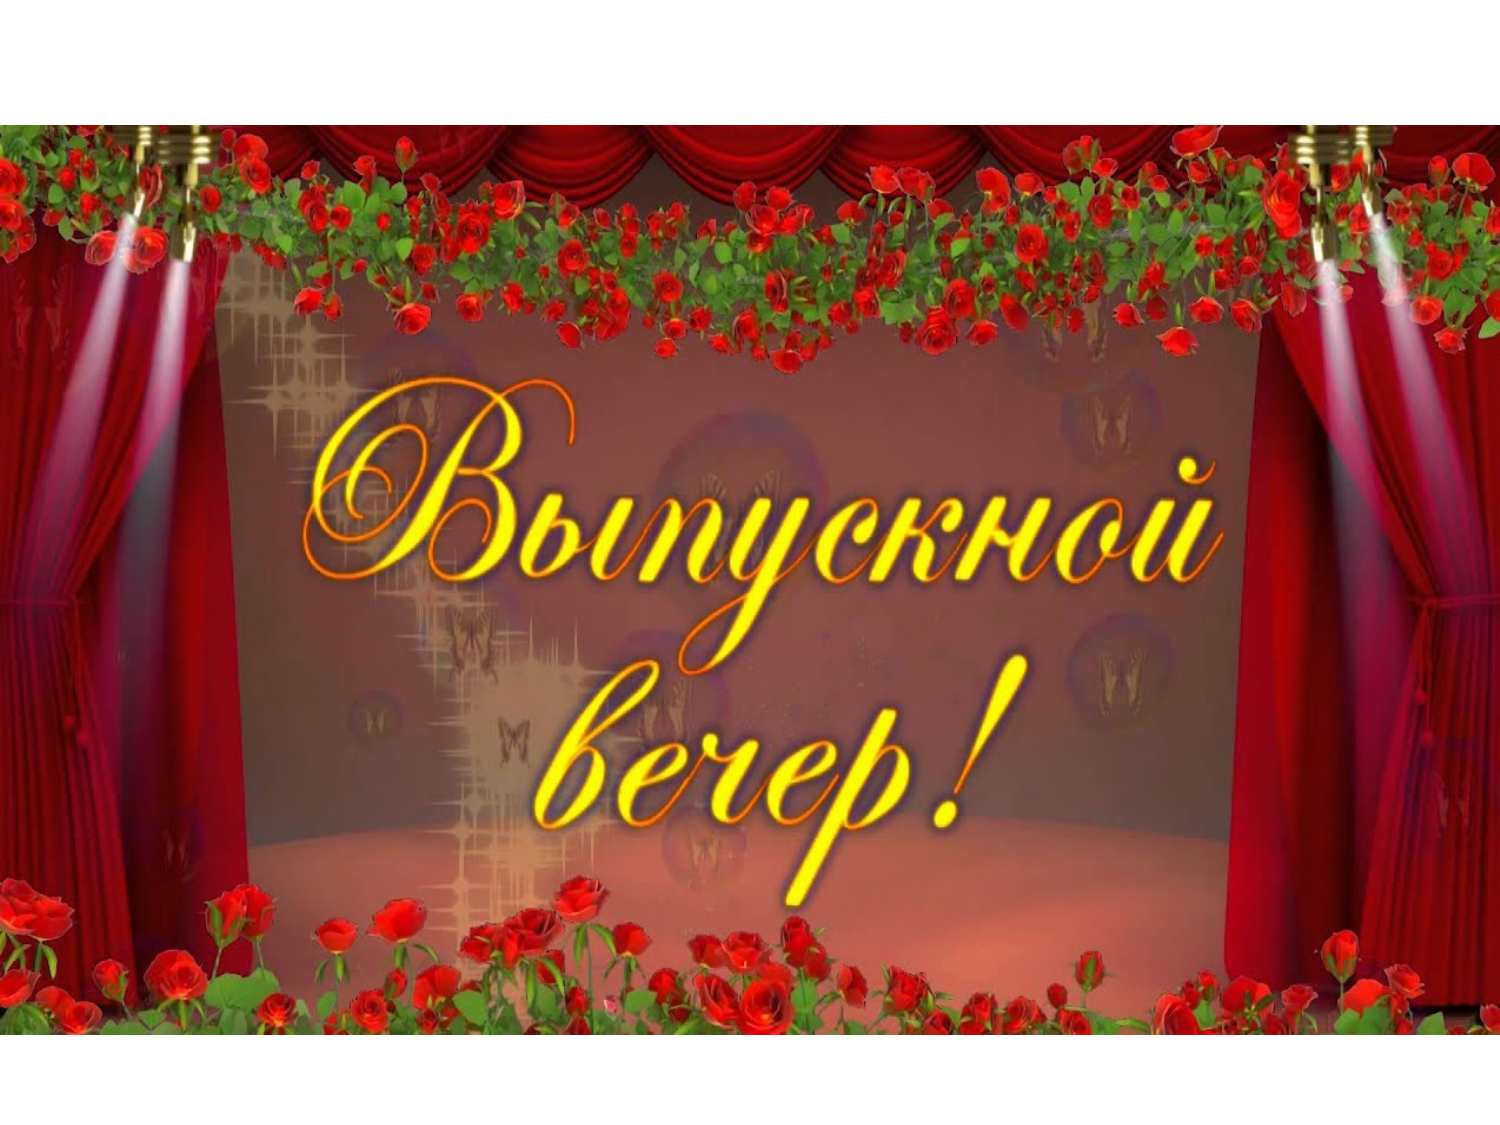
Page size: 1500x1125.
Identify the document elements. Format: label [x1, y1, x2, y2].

picture [0, 125, 1500, 1036]
